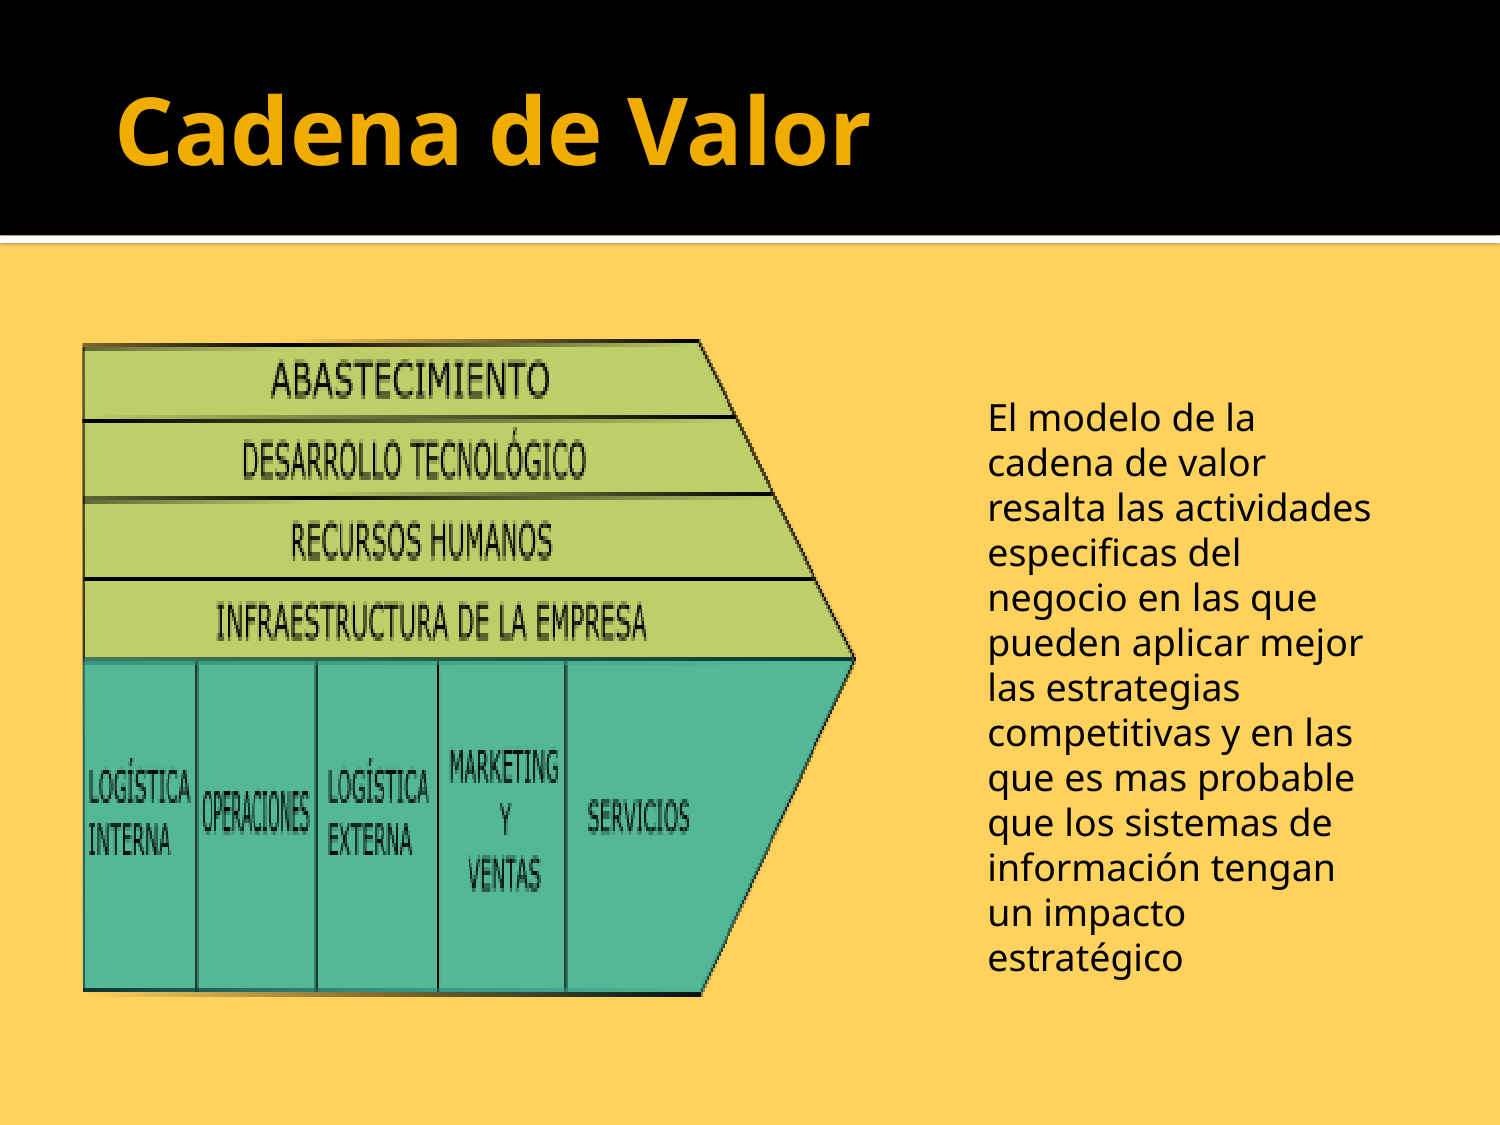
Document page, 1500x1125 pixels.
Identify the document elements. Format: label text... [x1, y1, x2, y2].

title Cadena de Valor [75, 25, 1425, 231]
text_box El modelo de la cadena de valor resalta las actividades especificas del negocio en las que pueden aplicar mejor las estrategias competitivas y en las que es mas probable que los sistemas de información tengan un impacto estratégico [972, 386, 1407, 987]
picture [81, 339, 856, 997]
